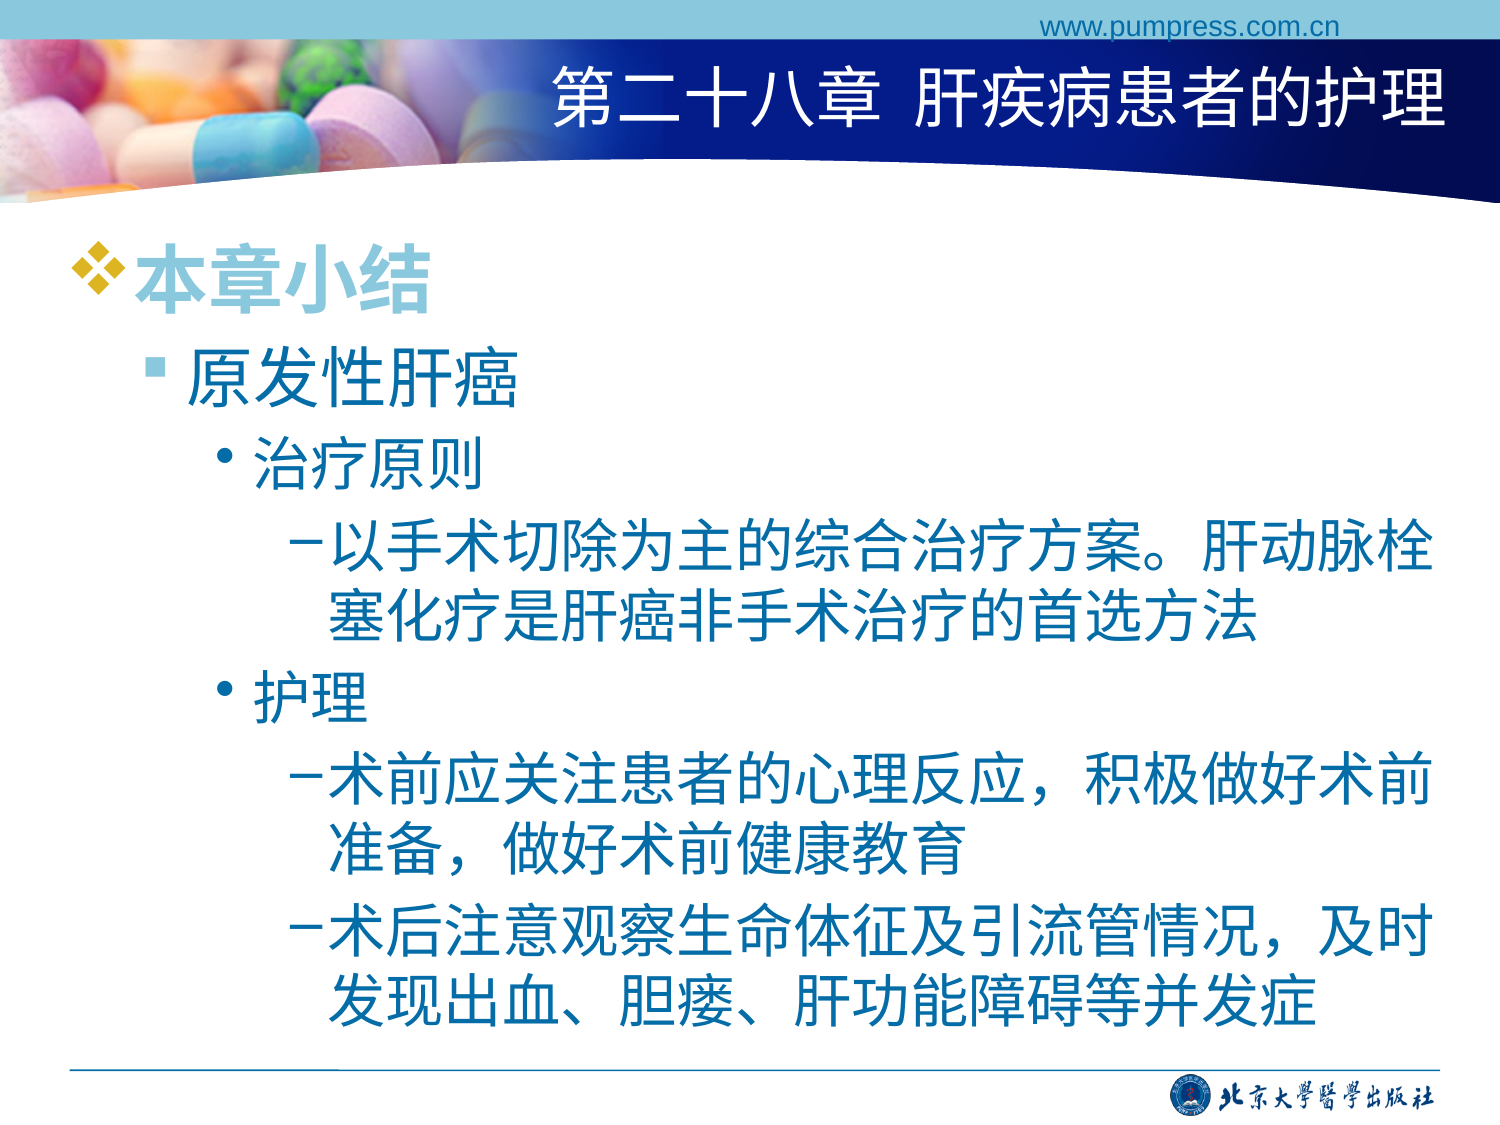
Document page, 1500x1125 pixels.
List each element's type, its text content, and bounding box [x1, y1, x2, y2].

slide_number www.pumpress.com.cn [1025, 0, 1463, 38]
list 本章小结 原发性肝癌 治疗原则 以手术切除为主的综合治疗方案。肝动脉栓塞化疗是肝癌非手术治疗的首选方法 护理 术前应关注患者的心理反应，积极做好术前准备，做好术前健康教育 术后注意观察生命体征及引流管情况，及时发现出血、胆瘘、肝功能障碍等并发症 [49, 224, 1463, 1026]
title 第二十八章 肝疾病患者的护理 [137, 49, 1463, 143]
picture [1170, 1074, 1436, 1118]
picture [0, 40, 1500, 203]
